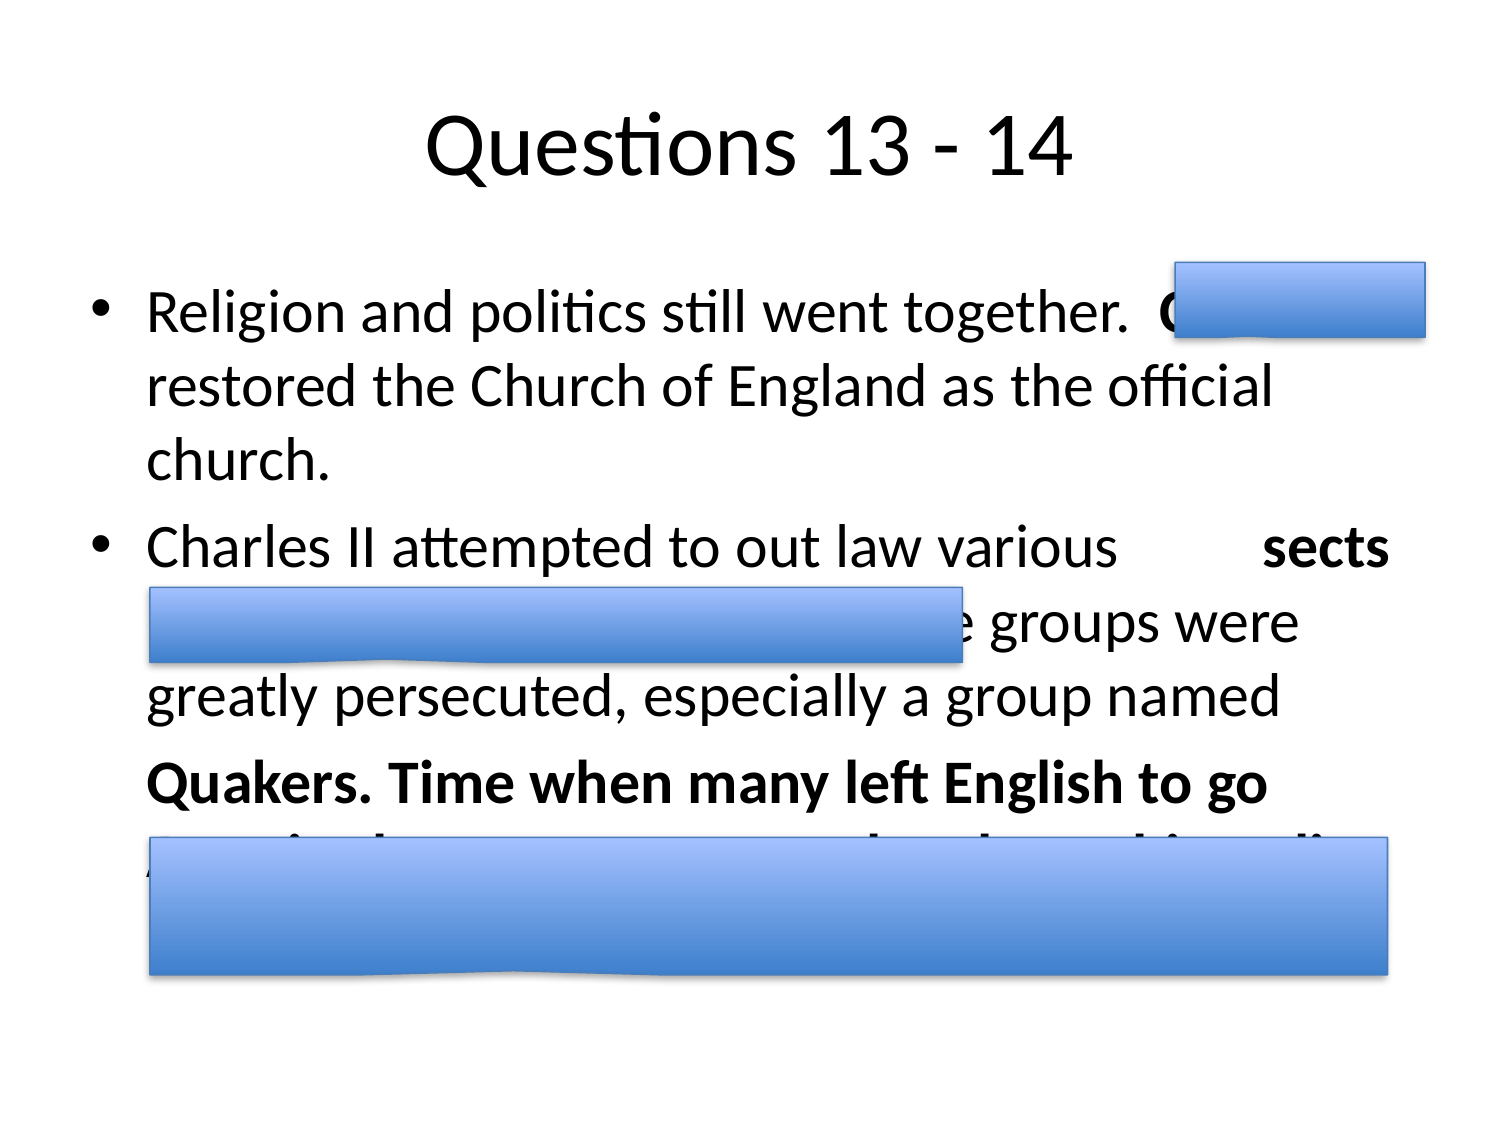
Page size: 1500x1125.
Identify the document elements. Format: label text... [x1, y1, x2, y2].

text_box [149, 836, 1389, 976]
title Questions 13 - 14 [75, 45, 1425, 233]
text_box [1174, 261, 1426, 339]
list Religion and politics still went together. Charles II restored the Church of England as the official church. Charles II attempted to out law various sects – Puritan & Independent. These groups were greatly persecuted, especially a group named Quakers. Time when many left English to go America because persecuted and worship policy. [75, 262, 1425, 1005]
text_box [149, 586, 964, 664]
